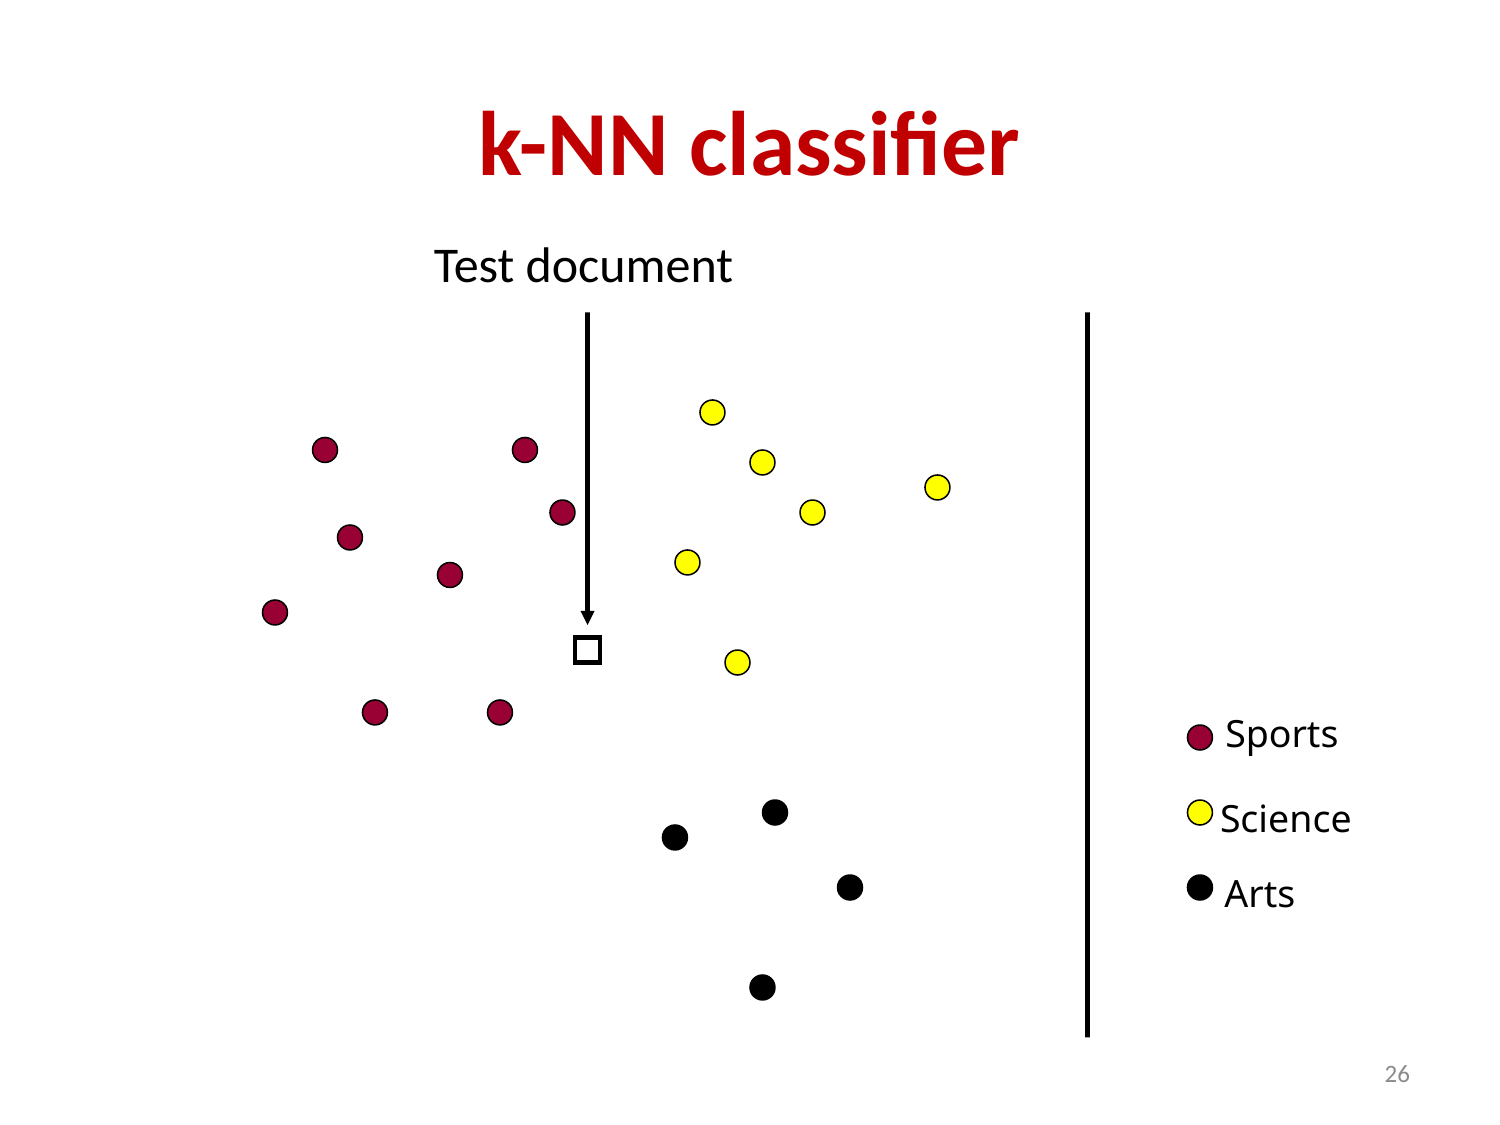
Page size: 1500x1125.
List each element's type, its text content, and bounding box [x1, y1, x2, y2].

text_box [512, 437, 538, 463]
text_box [581, 312, 594, 625]
text_box [762, 800, 788, 826]
text_box Science [1205, 787, 1367, 848]
text_box Test document [419, 224, 749, 300]
text_box [750, 450, 775, 475]
text_box [1187, 875, 1209, 901]
text_box [924, 474, 950, 500]
text_box [699, 399, 725, 425]
text_box [262, 600, 288, 625]
slide_number 26 [1074, 1042, 1425, 1103]
text_box [837, 875, 863, 901]
text_box [675, 549, 700, 575]
text_box [662, 825, 688, 850]
text_box [549, 500, 575, 526]
text_box [800, 500, 826, 526]
title k-NN classifier [75, 45, 1425, 233]
text_box [750, 975, 775, 1000]
text_box Arts [1209, 862, 1311, 923]
text_box [312, 437, 338, 463]
text_box [1187, 800, 1205, 826]
text_box [437, 562, 463, 588]
text_box [1187, 725, 1210, 751]
text_box [337, 525, 363, 550]
text_box [362, 699, 388, 725]
text_box [725, 650, 751, 676]
text_box Sports [1210, 702, 1354, 762]
text_box [575, 637, 600, 663]
text_box [487, 699, 513, 725]
